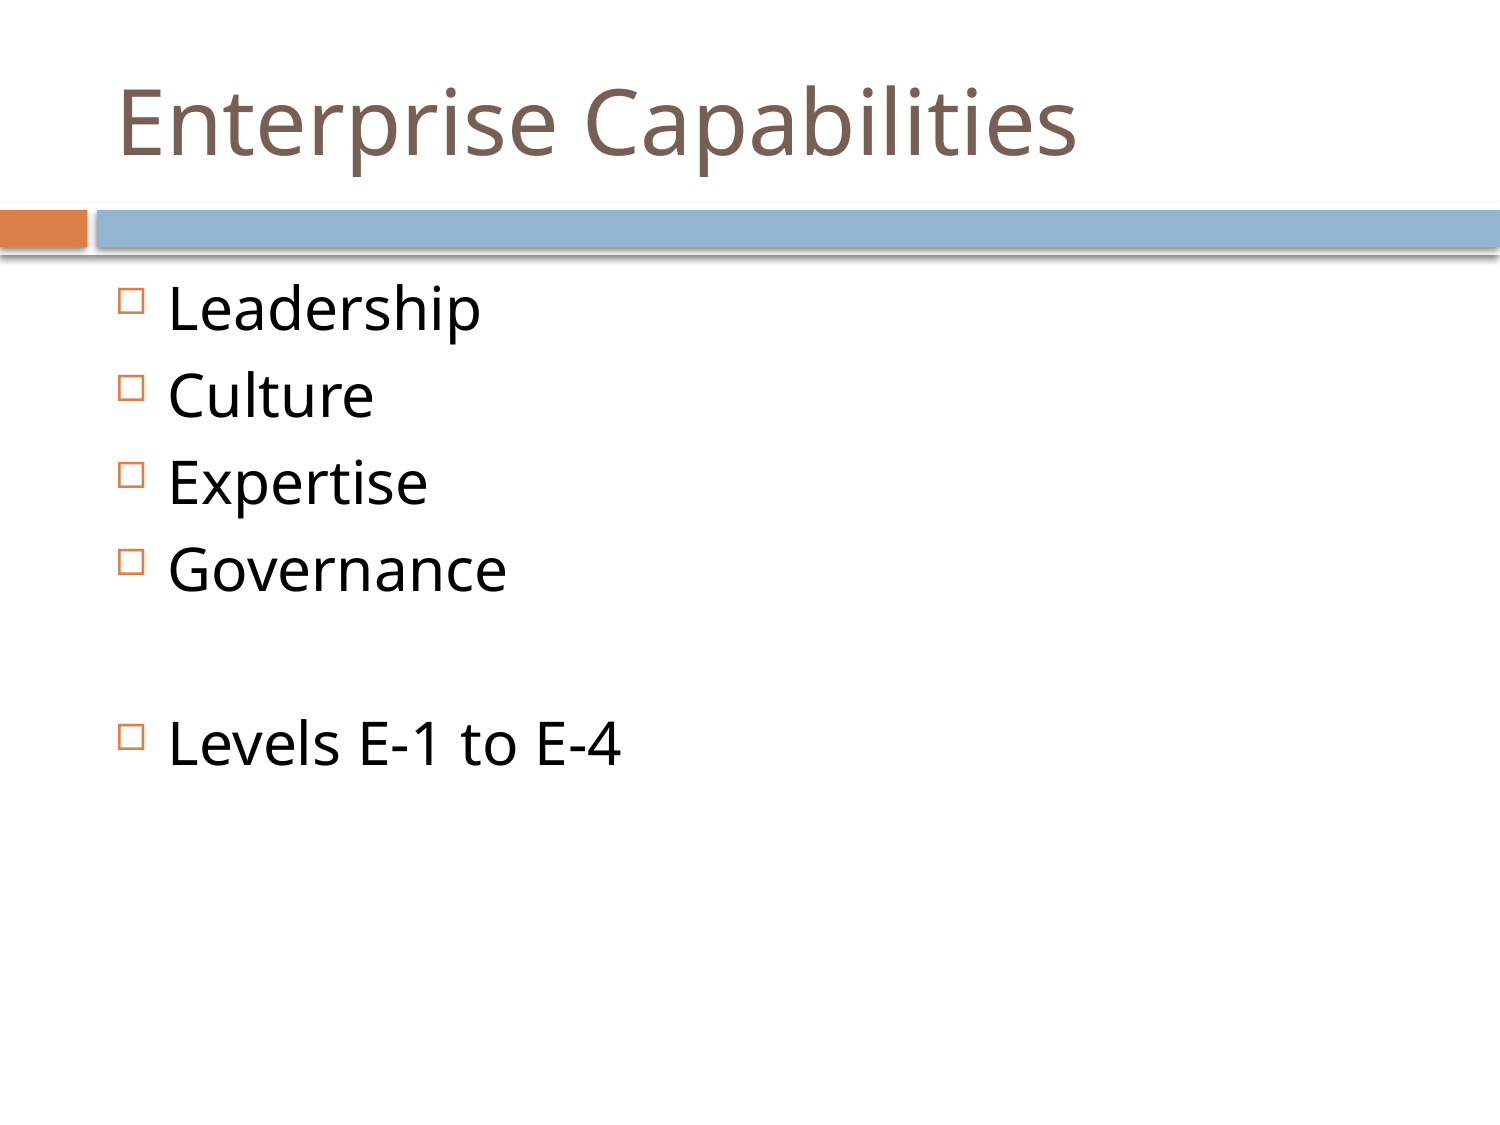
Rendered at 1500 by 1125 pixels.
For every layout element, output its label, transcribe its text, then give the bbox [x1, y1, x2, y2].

list Leadership Culture Expertise Governance Levels E-1 to E-4 [100, 262, 1438, 1000]
title Enterprise Capabilities [100, 37, 1438, 200]
